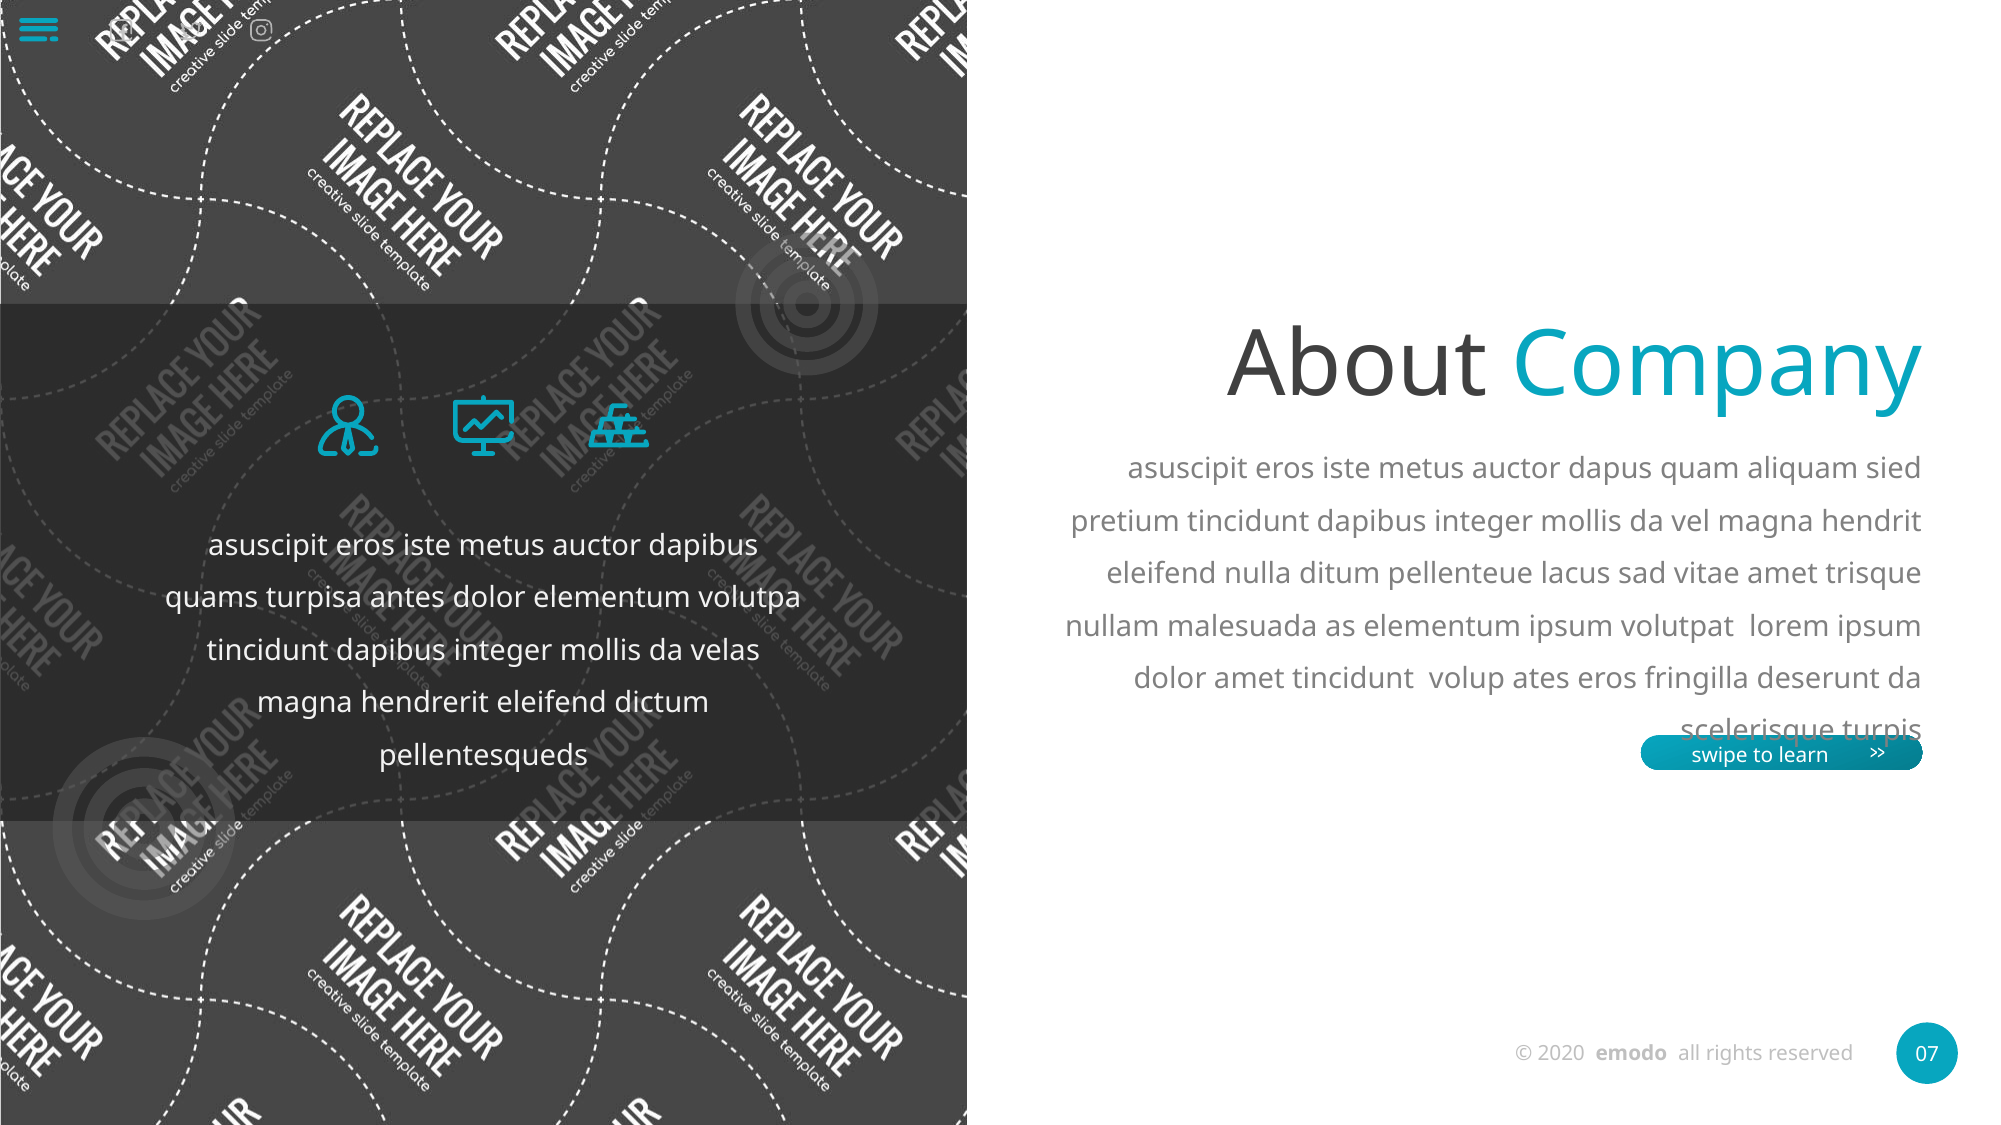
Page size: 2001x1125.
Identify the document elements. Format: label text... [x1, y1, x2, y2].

text_box [0, 822, 967, 1125]
text_box asuscipit eros iste metus auctor dapibus quams turpisa antes dolor elementum volutpa tincidunt dapibus integer mollis da velas magna hendrerit eleifend dictum pellentesqueds [159, 508, 807, 771]
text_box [317, 394, 650, 456]
text_box [734, 231, 880, 377]
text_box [1640, 722, 1923, 771]
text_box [1523, 1022, 1958, 1084]
text_box [0, 303, 968, 822]
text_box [19, 17, 273, 42]
text_box [0, 0, 967, 303]
text_box About Company [1120, 303, 1923, 414]
text_box asuscipit eros iste metus auctor dapus quam aliquam sied pretium tincidunt dapibus integer mollis da vel magna hendrit eleifend nulla ditum pellenteue lacus sad vitae amet trisque nullam malesuada as elementum ipsum volutpat lorem ipsum dolor amet tincidunt volup ates eros fringilla deserunt da scelerisque turpis [1033, 432, 1923, 747]
text_box [51, 735, 237, 922]
